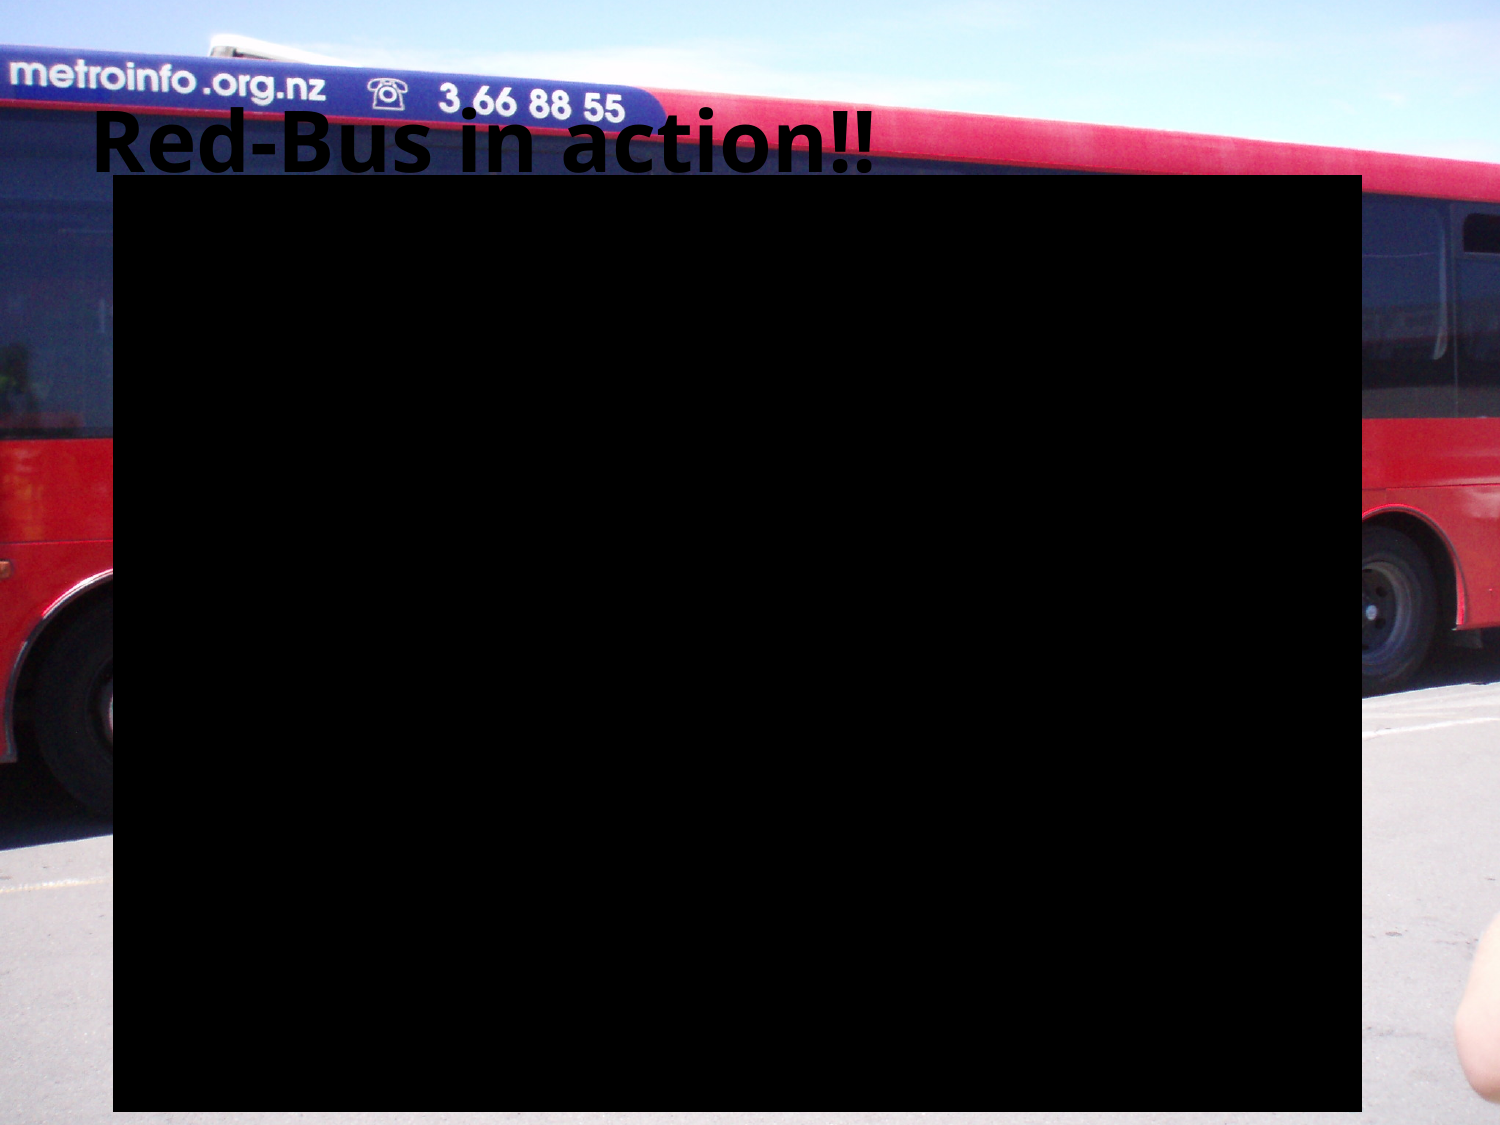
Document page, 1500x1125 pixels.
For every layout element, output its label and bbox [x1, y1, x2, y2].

picture [0, 0, 1500, 1125]
text_box [112, 174, 1363, 1113]
